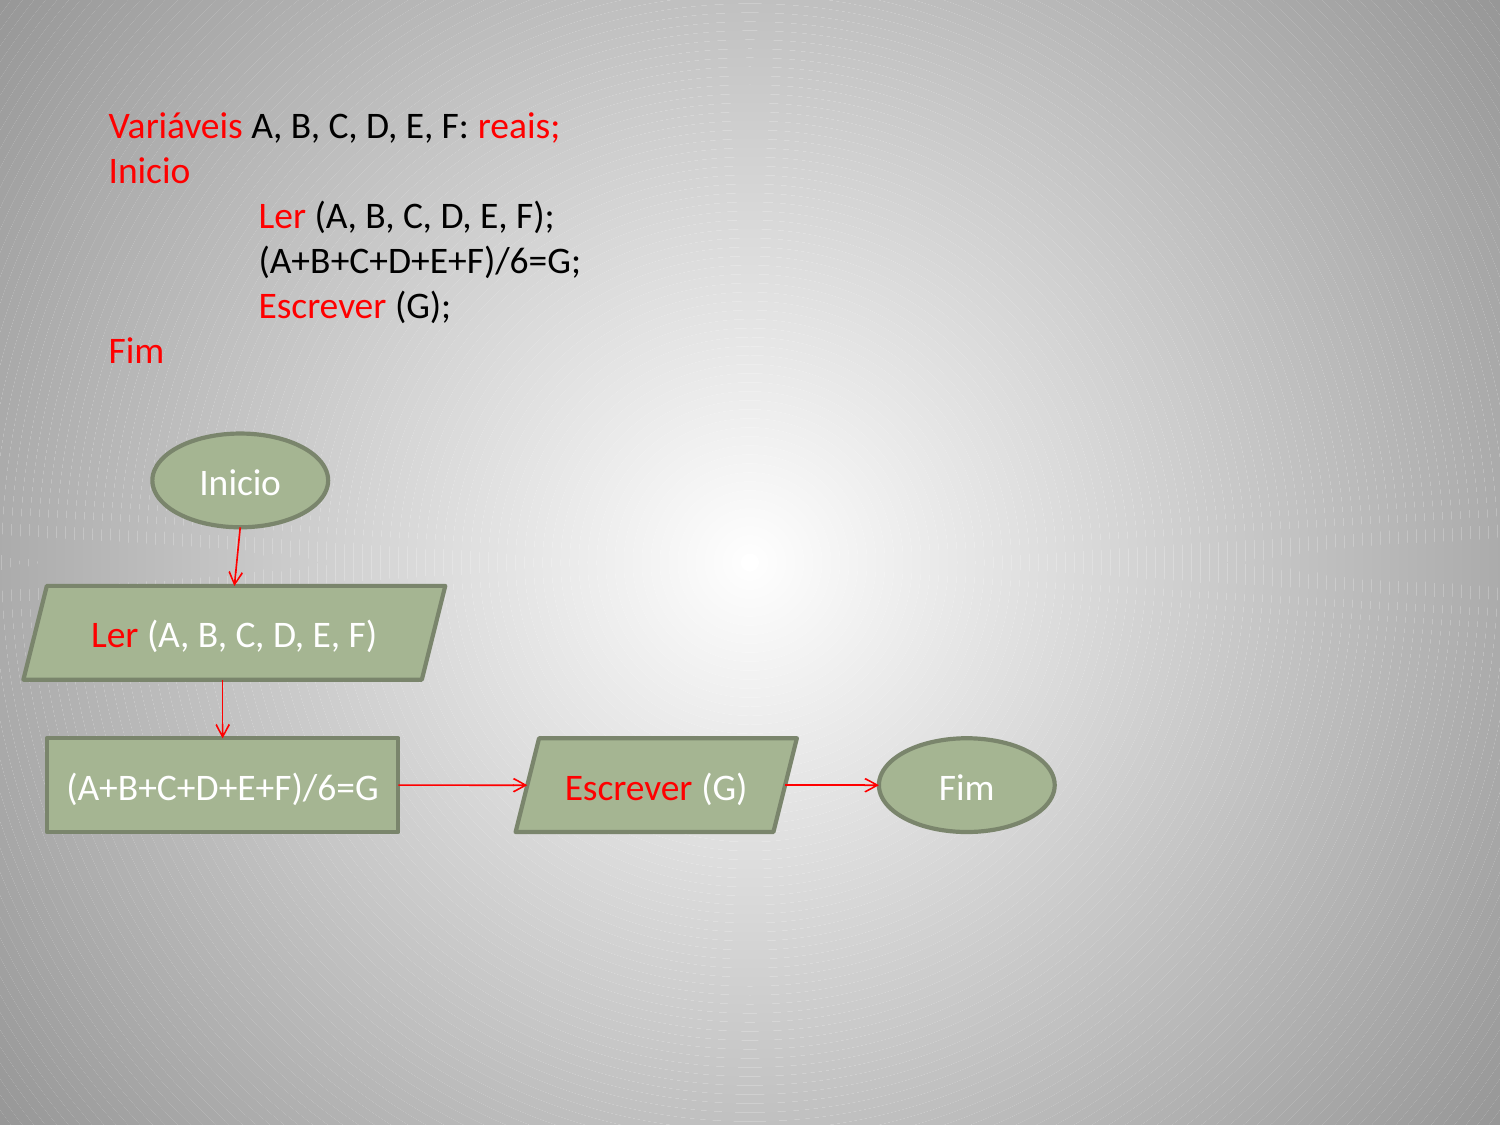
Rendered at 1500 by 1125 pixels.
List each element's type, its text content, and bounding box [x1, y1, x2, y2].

text_box (A+B+C+D+E+F)/6=G [45, 736, 400, 834]
text_box Ler (A, B, C, D, E, F) [21, 583, 448, 682]
text_box Escrever (G) [513, 736, 799, 835]
text_box Inicio [150, 431, 331, 530]
text_box Fim [876, 736, 1057, 835]
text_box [207, 553, 267, 560]
text_box Variáveis A, B, C, D, E, F: reais; Inicio Ler (A, B, C, D, E, F); (A+B+C+D+E+F)/6=G; Escrever (G); Fim [93, 93, 704, 379]
